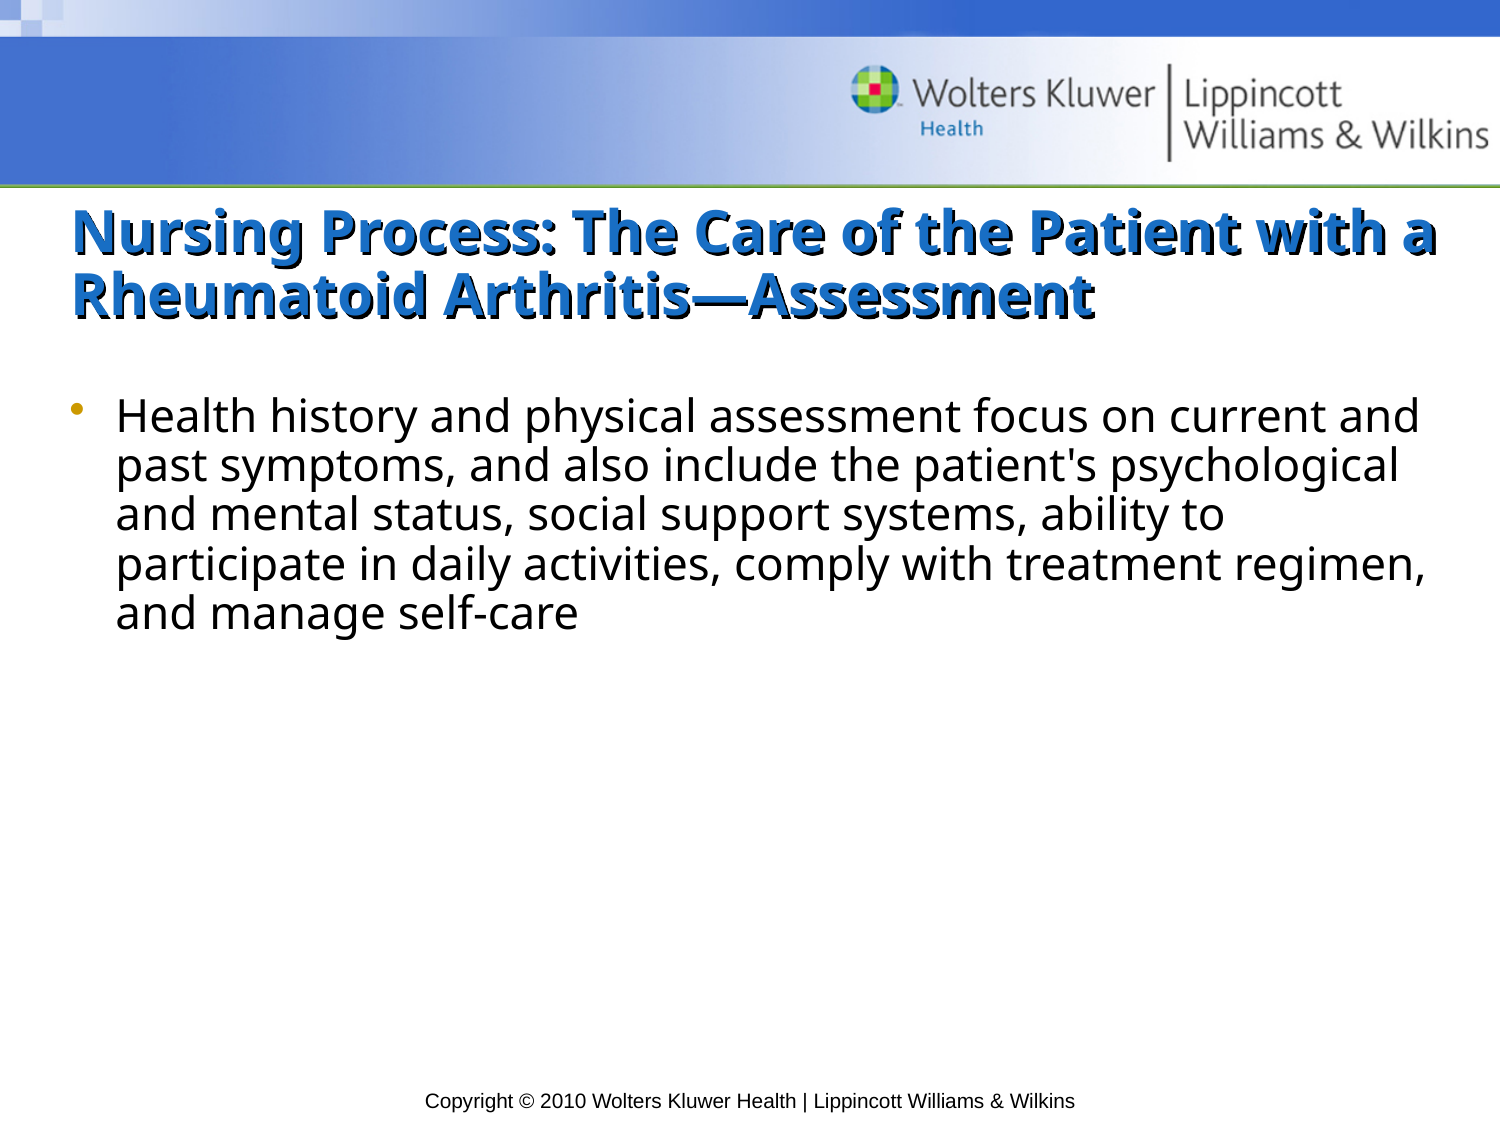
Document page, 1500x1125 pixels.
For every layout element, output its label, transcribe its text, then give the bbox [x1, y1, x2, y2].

title Nursing Process: The Care of the Patient with a Rheumatoid Arthritis—Assessment [70, 201, 1470, 329]
list Health history and physical assessment focus on current and past symptoms, and also include the patient's psychological and mental status, social support systems, ability to participate in daily activities, comply with treatment regimen, and manage self-care [53, 384, 1468, 1088]
picture [0, 0, 1500, 188]
